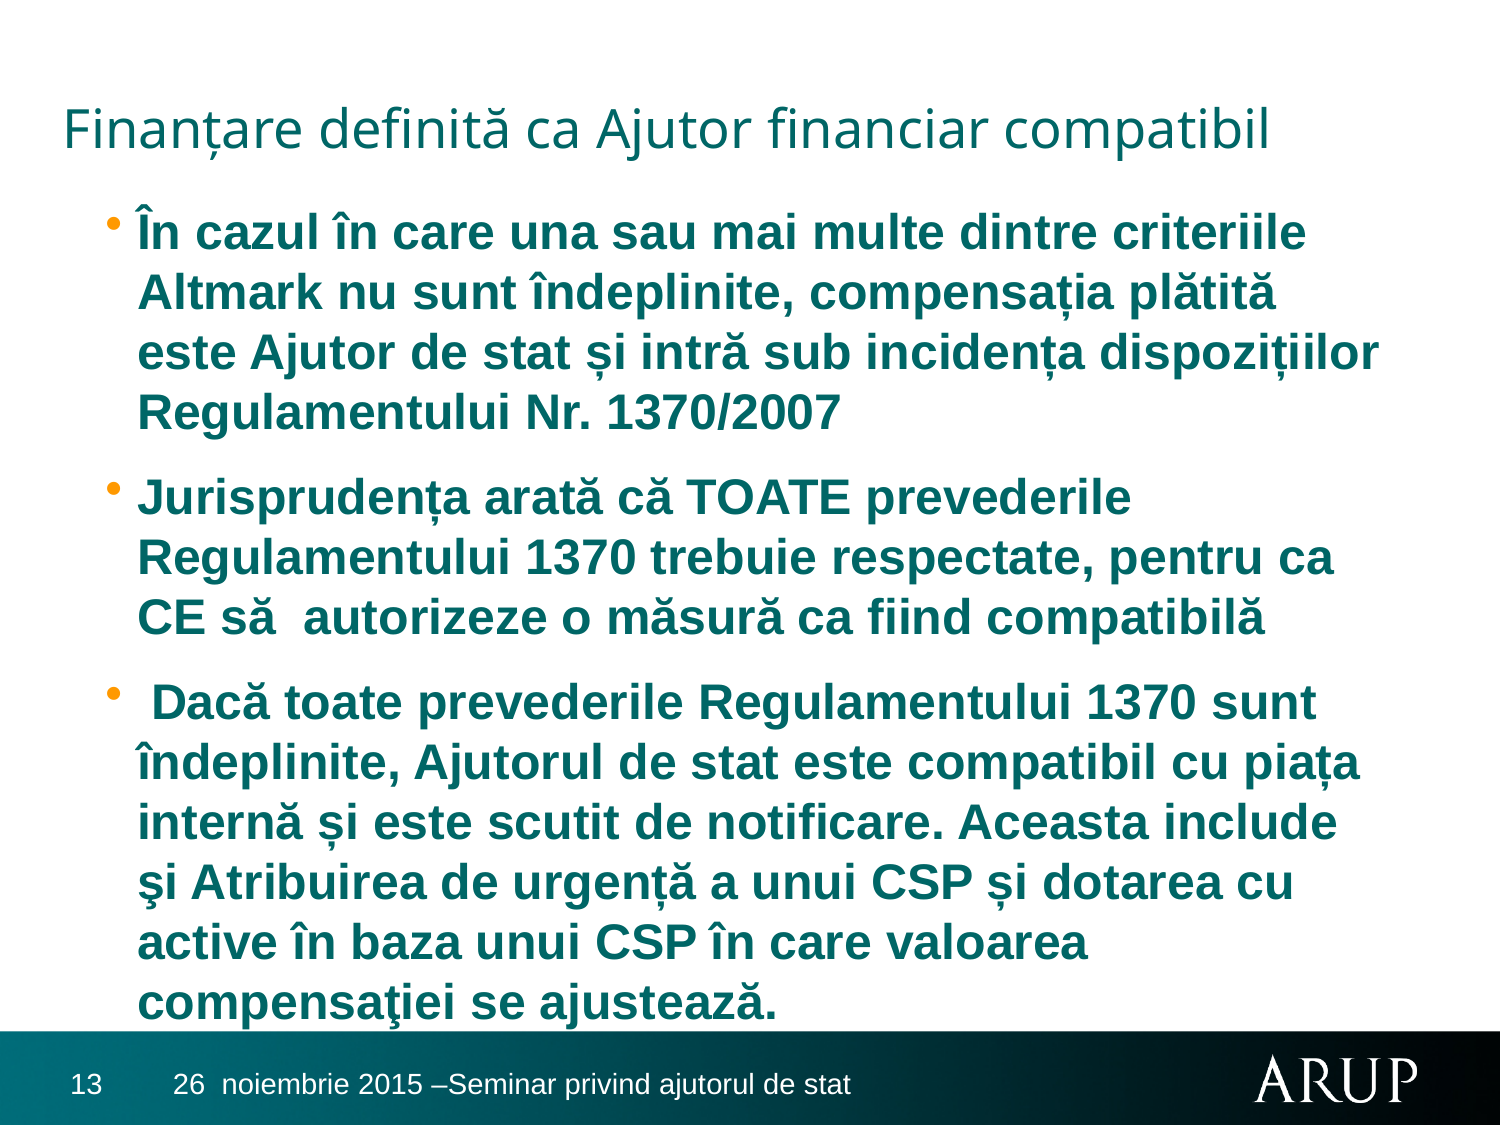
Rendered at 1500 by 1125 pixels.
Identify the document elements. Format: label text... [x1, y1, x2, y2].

title Finanţare definită ca Ajutor financiar compatibil [63, 61, 1418, 193]
list În cazul în care una sau mai multe dintre criteriile Altmark nu sunt îndeplinite, compensația plătită este Ajutor de stat și intră sub incidența dispozițiilor Regulamentului Nr. 1370/2007 Jurisprudența arată că TOATE prevederile Regulamentului 1370 trebuie respectate, pentru ca CE să autorizeze o măsură ca fiind compatibilă Dacă toate prevederile Regulamentului 1370 sunt îndeplinite, Ajutorul de stat este compatibil cu piața internă și este scutit de notificare. Aceasta include şi Atribuirea de urgență a unui CSP și dotarea cu active în baza unui CSP în care valoarea compensaţiei se ajustează. [105, 199, 1387, 1048]
picture [0, 1030, 1500, 1125]
slide_number 13 [55, 1057, 158, 1118]
footer 26 noiembrie 2015 –Seminar privind ajutorul de stat [158, 1057, 1199, 1118]
